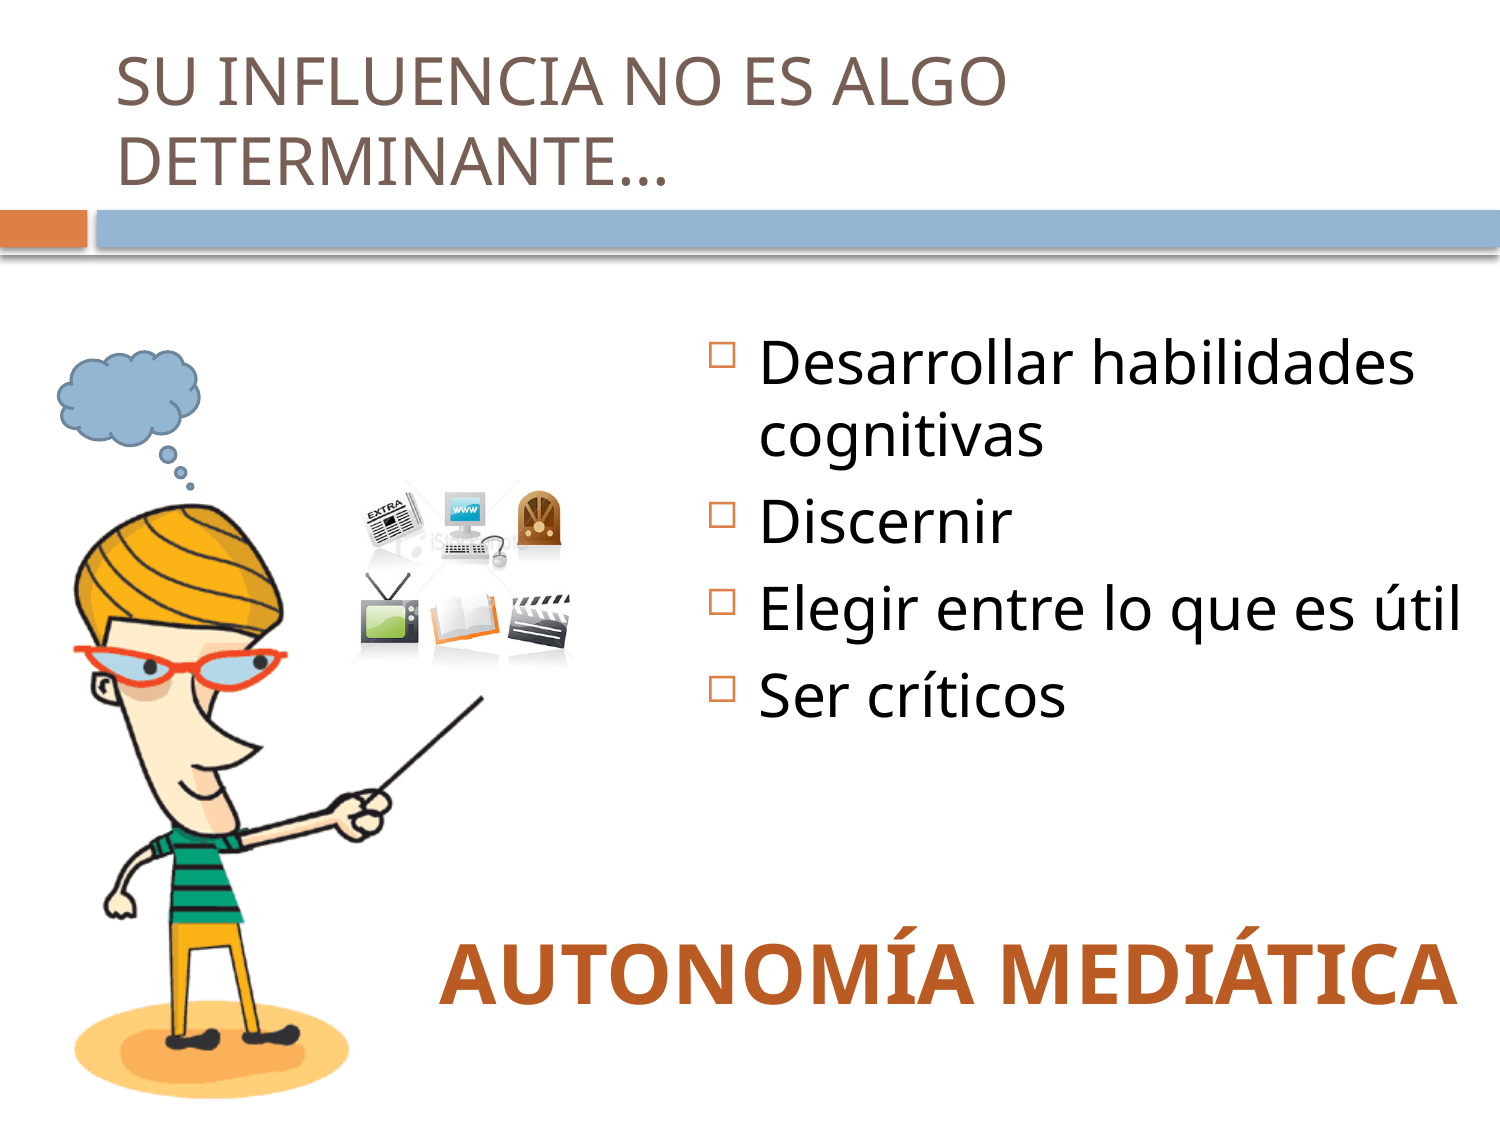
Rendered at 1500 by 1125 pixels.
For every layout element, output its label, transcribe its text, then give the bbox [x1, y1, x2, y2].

picture [69, 480, 575, 1099]
text_box AUTONOMÍA MEDIÁTICA [498, 914, 1474, 1029]
text_box [158, 445, 178, 464]
list Desarrollar habilidades cognitivas Discernir Elegir entre lo que es útil Ser críticos [691, 316, 1500, 1054]
text_box [173, 466, 188, 480]
text_box [186, 482, 195, 491]
title SU INFLUENCIA NO ES ALGO DETERMINANTE… [100, 37, 1438, 200]
text_box [56, 350, 201, 448]
